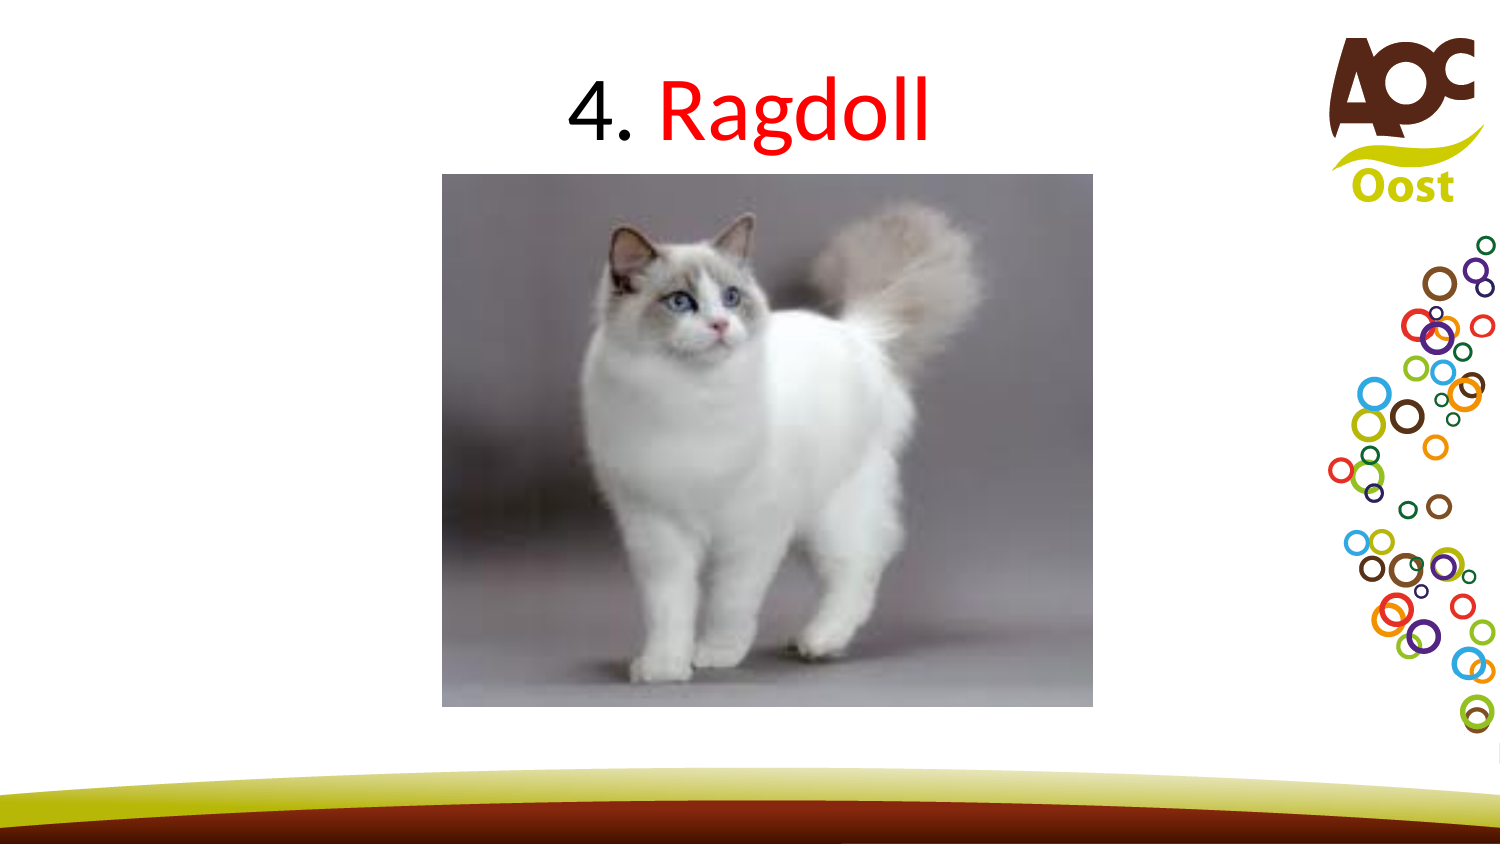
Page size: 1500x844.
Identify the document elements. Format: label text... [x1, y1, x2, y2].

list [442, 174, 1093, 707]
title 4. Ragdoll [75, 33, 1425, 175]
picture [0, 0, 1500, 844]
